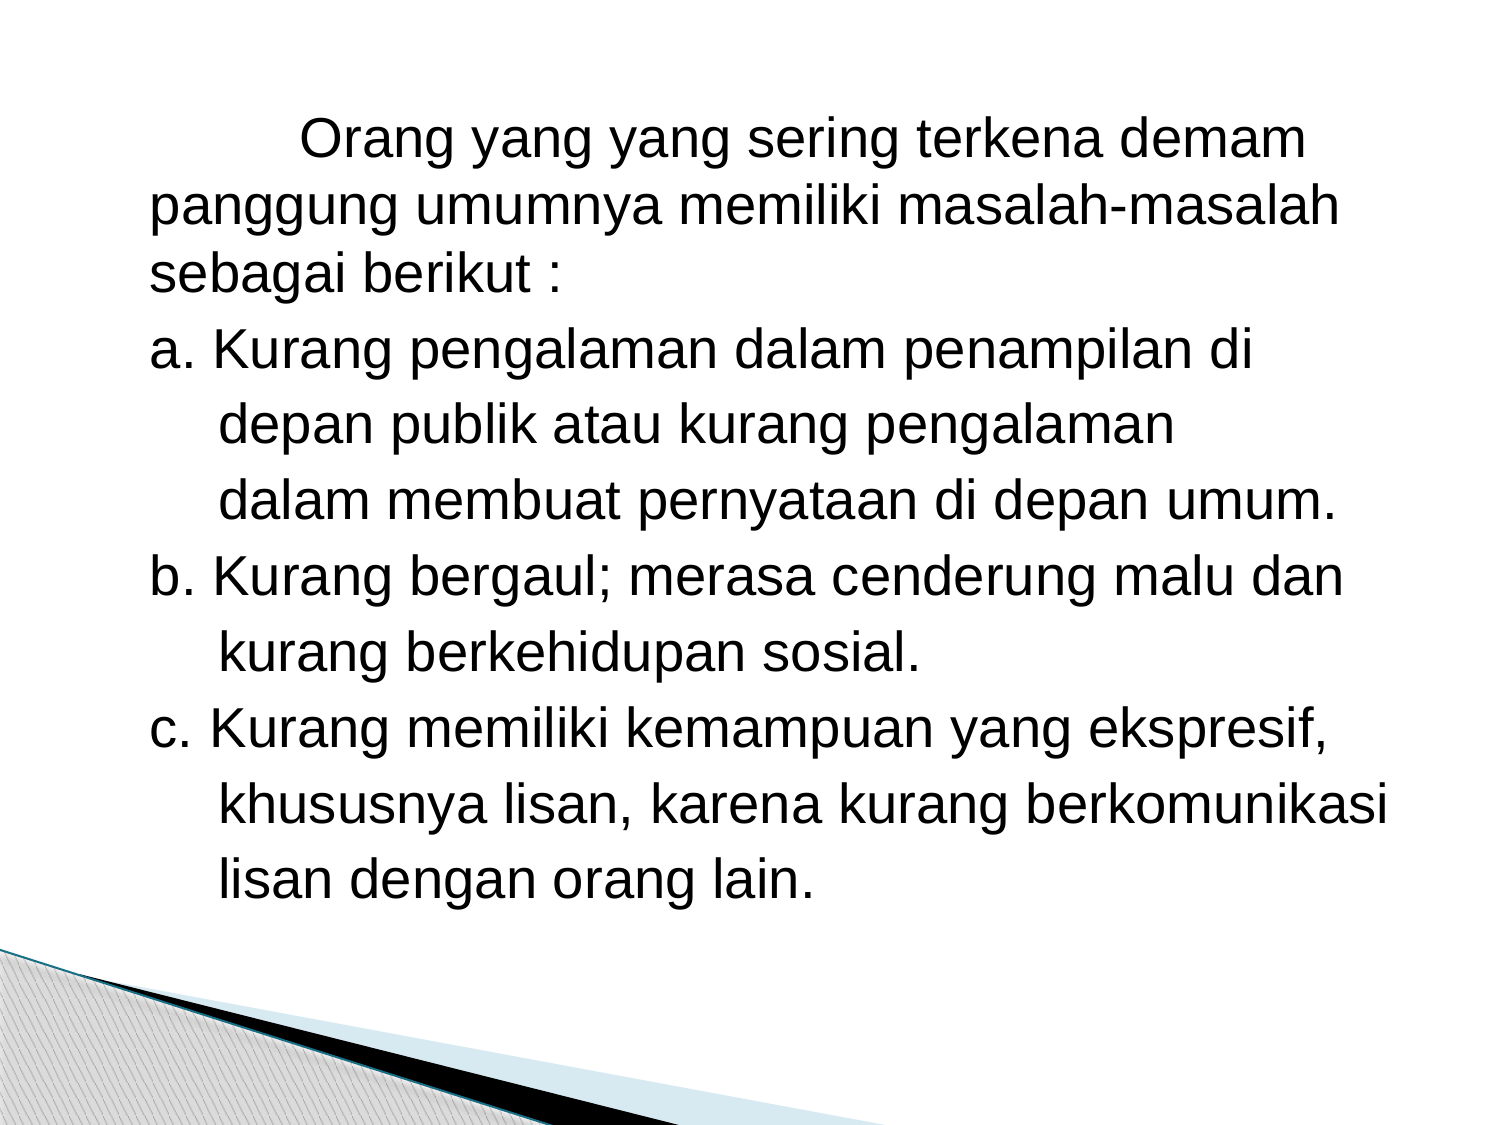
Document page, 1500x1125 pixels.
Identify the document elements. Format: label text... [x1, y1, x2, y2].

list Orang yang yang sering terkena demam panggung umumnya memiliki masalah-masalah sebagai berikut : a. Kurang pengalaman dalam penampilan di depan publik atau kurang pengalaman dalam membuat pernyataan di depan umum. b. Kurang bergaul; merasa cenderung malu dan kurang berkehidupan sosial. c. Kurang memiliki kemampuan yang ekspresif, khususnya lisan, karena kurang berkomunikasi lisan dengan orang lain. [75, 93, 1425, 1043]
